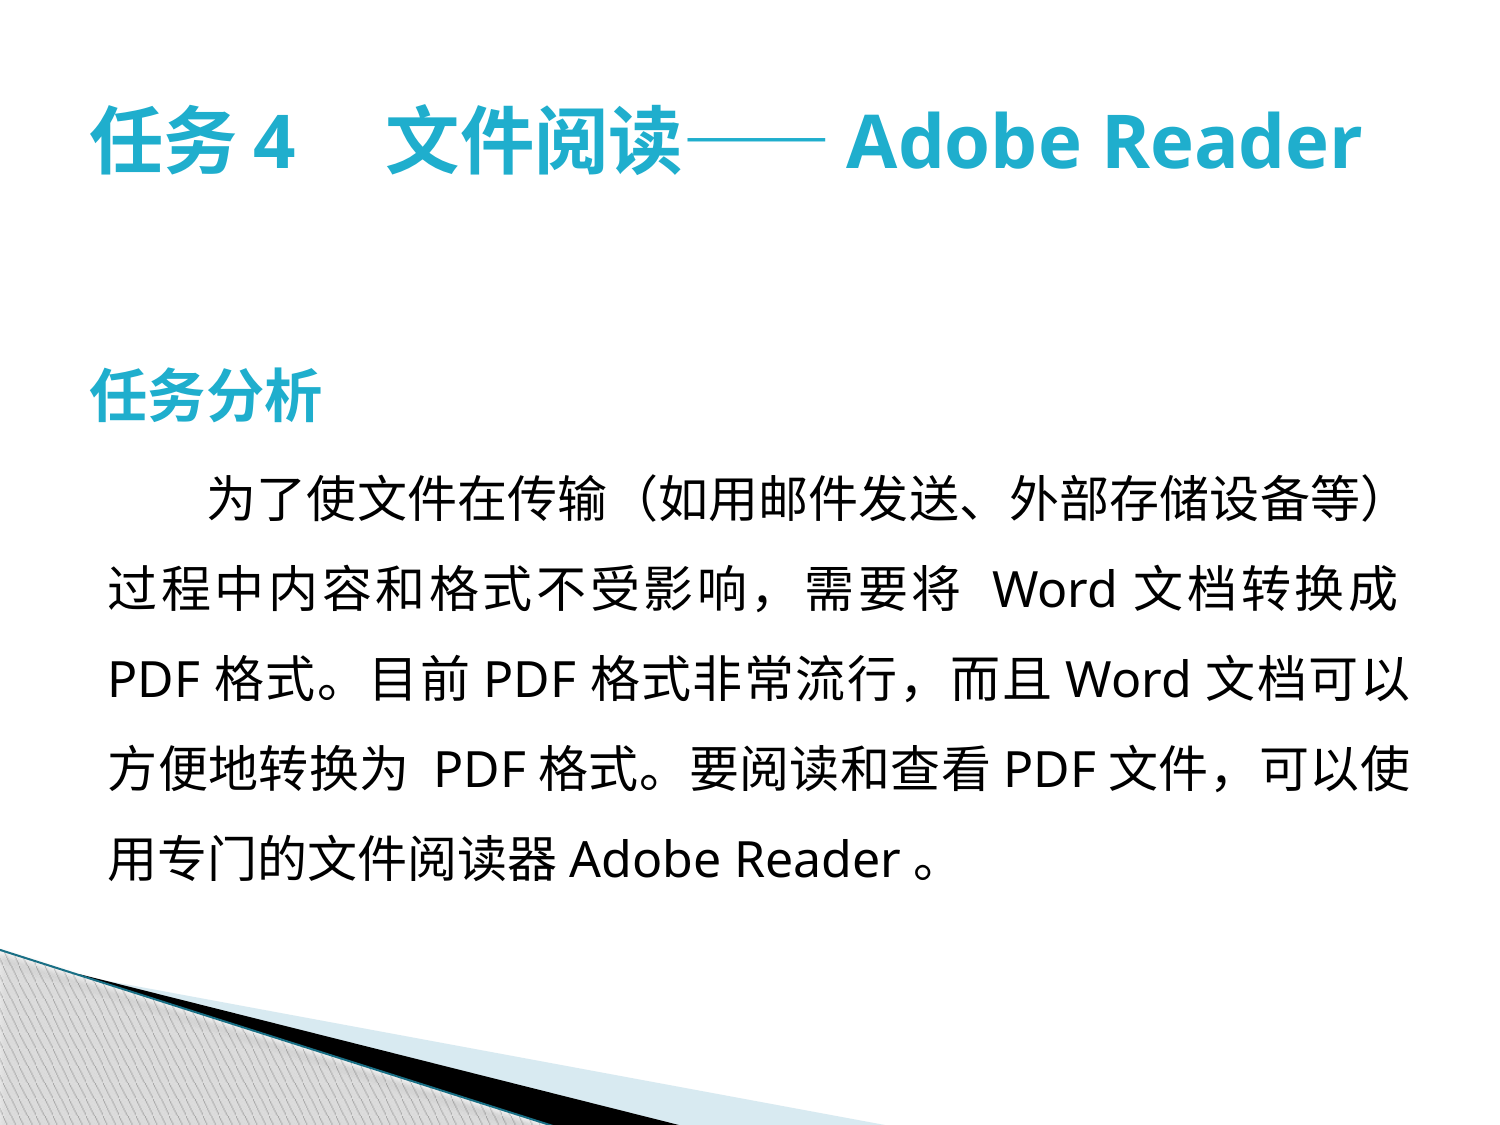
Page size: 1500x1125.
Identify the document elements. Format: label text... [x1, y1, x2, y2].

list 任务分析 为了使文件在传输（如用邮件发送、外部存储设备等）过程中内容和格式不受影响，需要将 Word文档转换成PDF格式。目前PDF格式非常流行，而且Word文档可以方便地转换为 PDF格式。要阅读和查看PDF文件，可以使用专门的文件阅读器Adobe Reader。 [75, 309, 1425, 953]
title 任务4 文件阅读——Adobe Reader [75, 45, 1425, 233]
